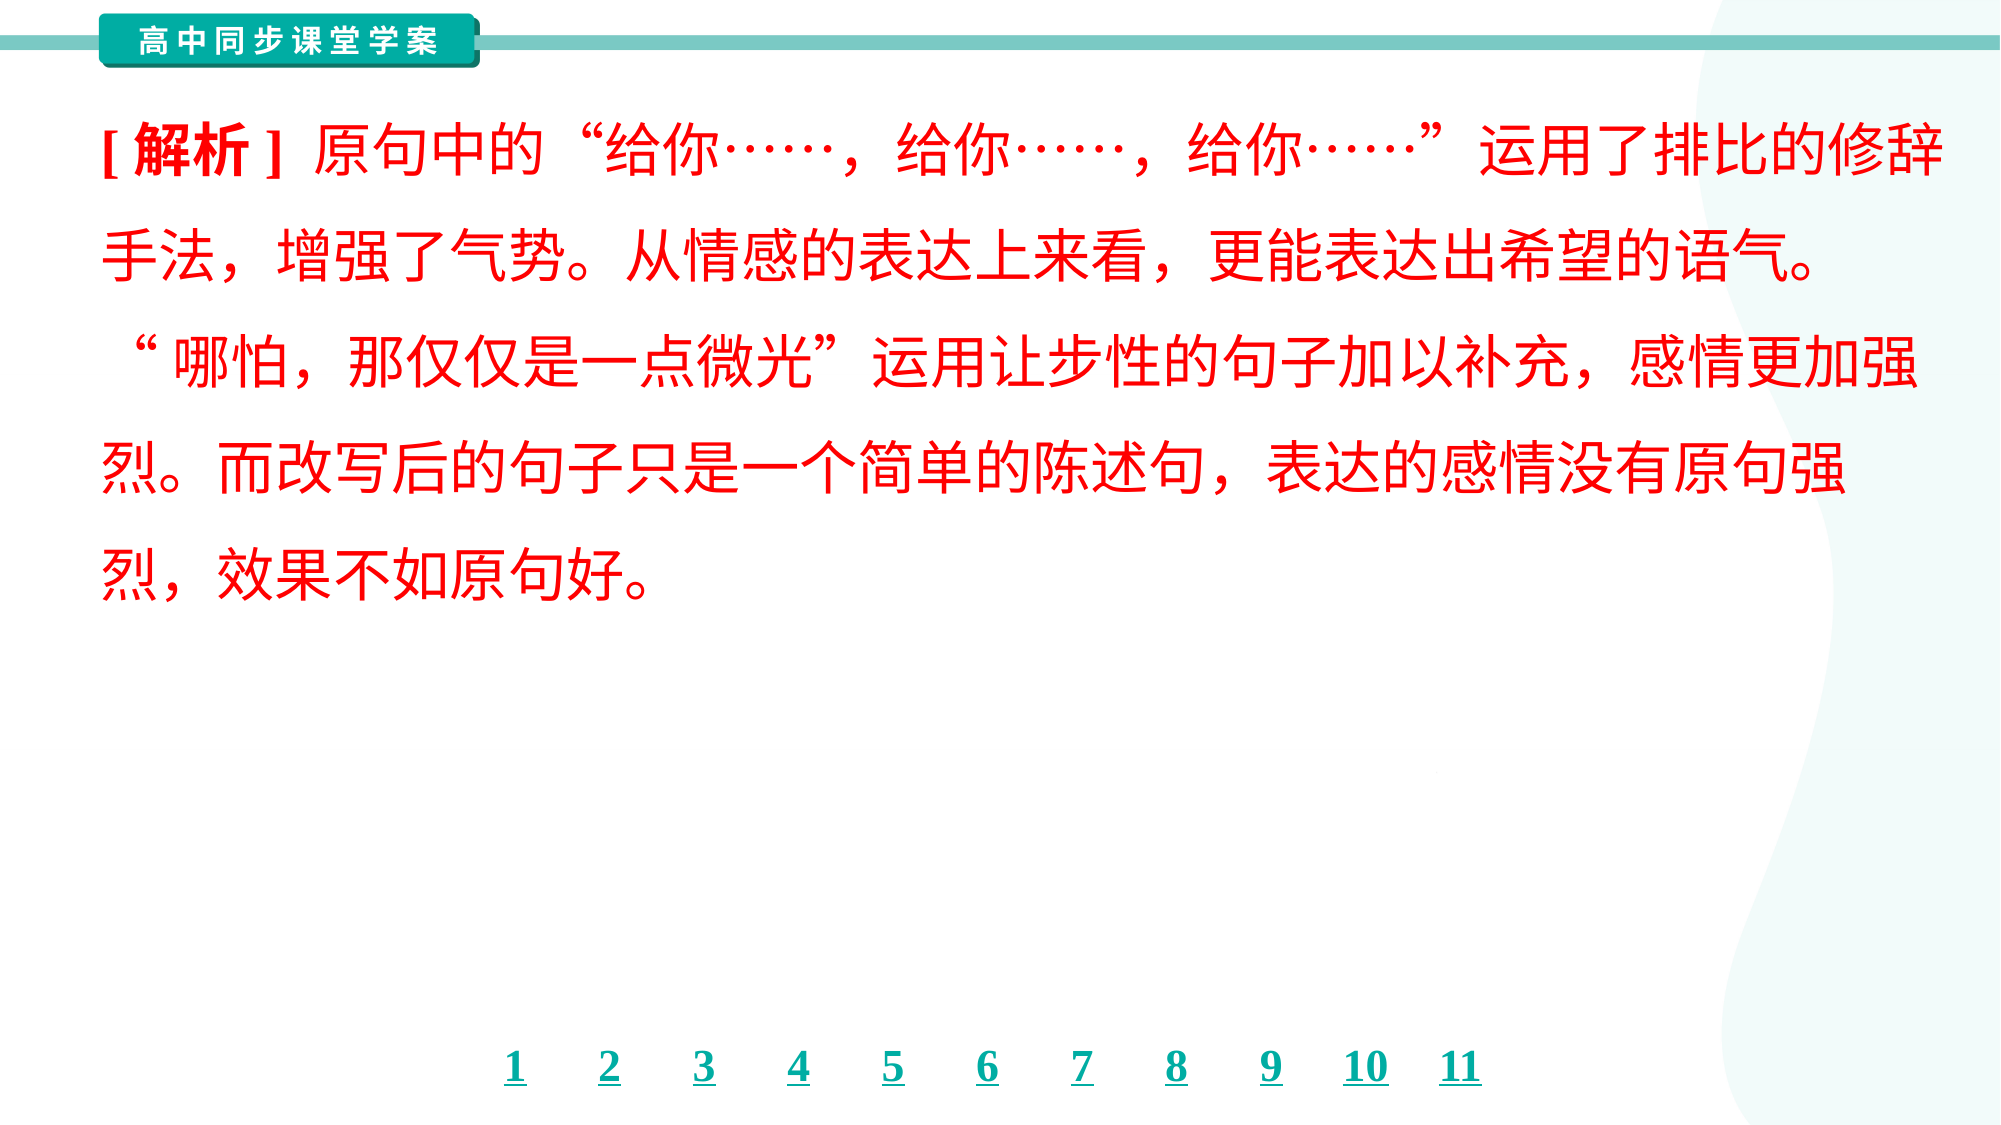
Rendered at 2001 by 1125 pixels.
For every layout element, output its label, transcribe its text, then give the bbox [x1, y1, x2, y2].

text_box [解析] 原句中的“给你……，给你……，给你……”运用了排比的修辞 手法，增强了气势。从情感的表达上来看，更能表达出希望的语气。 “哪怕，那仅仅是一点微光”运用让步性的句子加以补充，感情更加强 烈。而改写后的句子只是一个简单的陈述句，表达的感情没有原句强 烈，效果不如原句好。 [100, 76, 1899, 608]
picture [0, 0, 2000, 1125]
